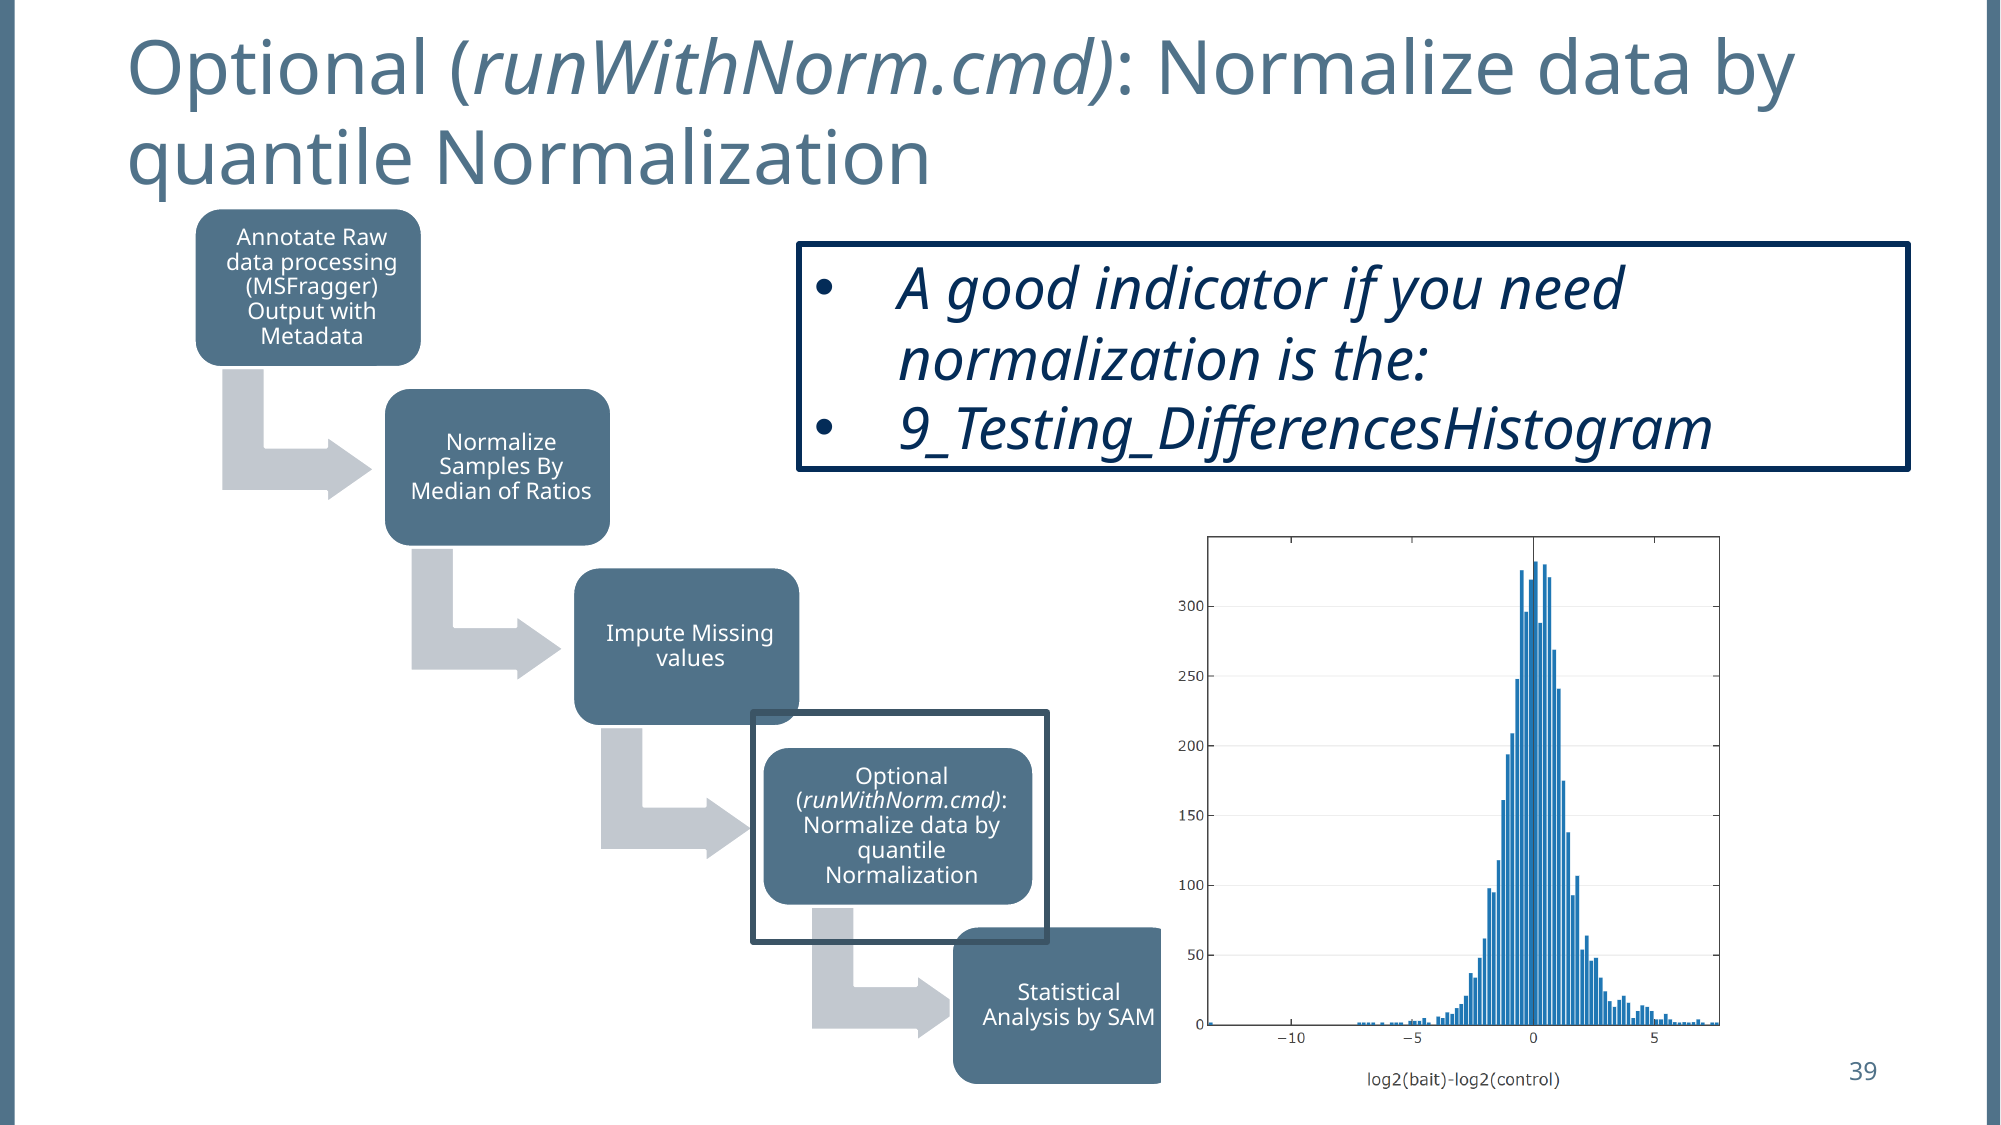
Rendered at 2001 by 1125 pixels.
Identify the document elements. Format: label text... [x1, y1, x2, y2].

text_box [19, 201, 1355, 1092]
picture [1160, 507, 1746, 1092]
title Optional (runWithNorm.cmd): Normalize data by quantile Normalization [111, 1, 1891, 219]
text_box A good indicator if you need normalization is the: 9_Testing_DifferencesHistogram [1358, 244, 1908, 469]
slide_number 39 [1442, 1042, 1893, 1103]
